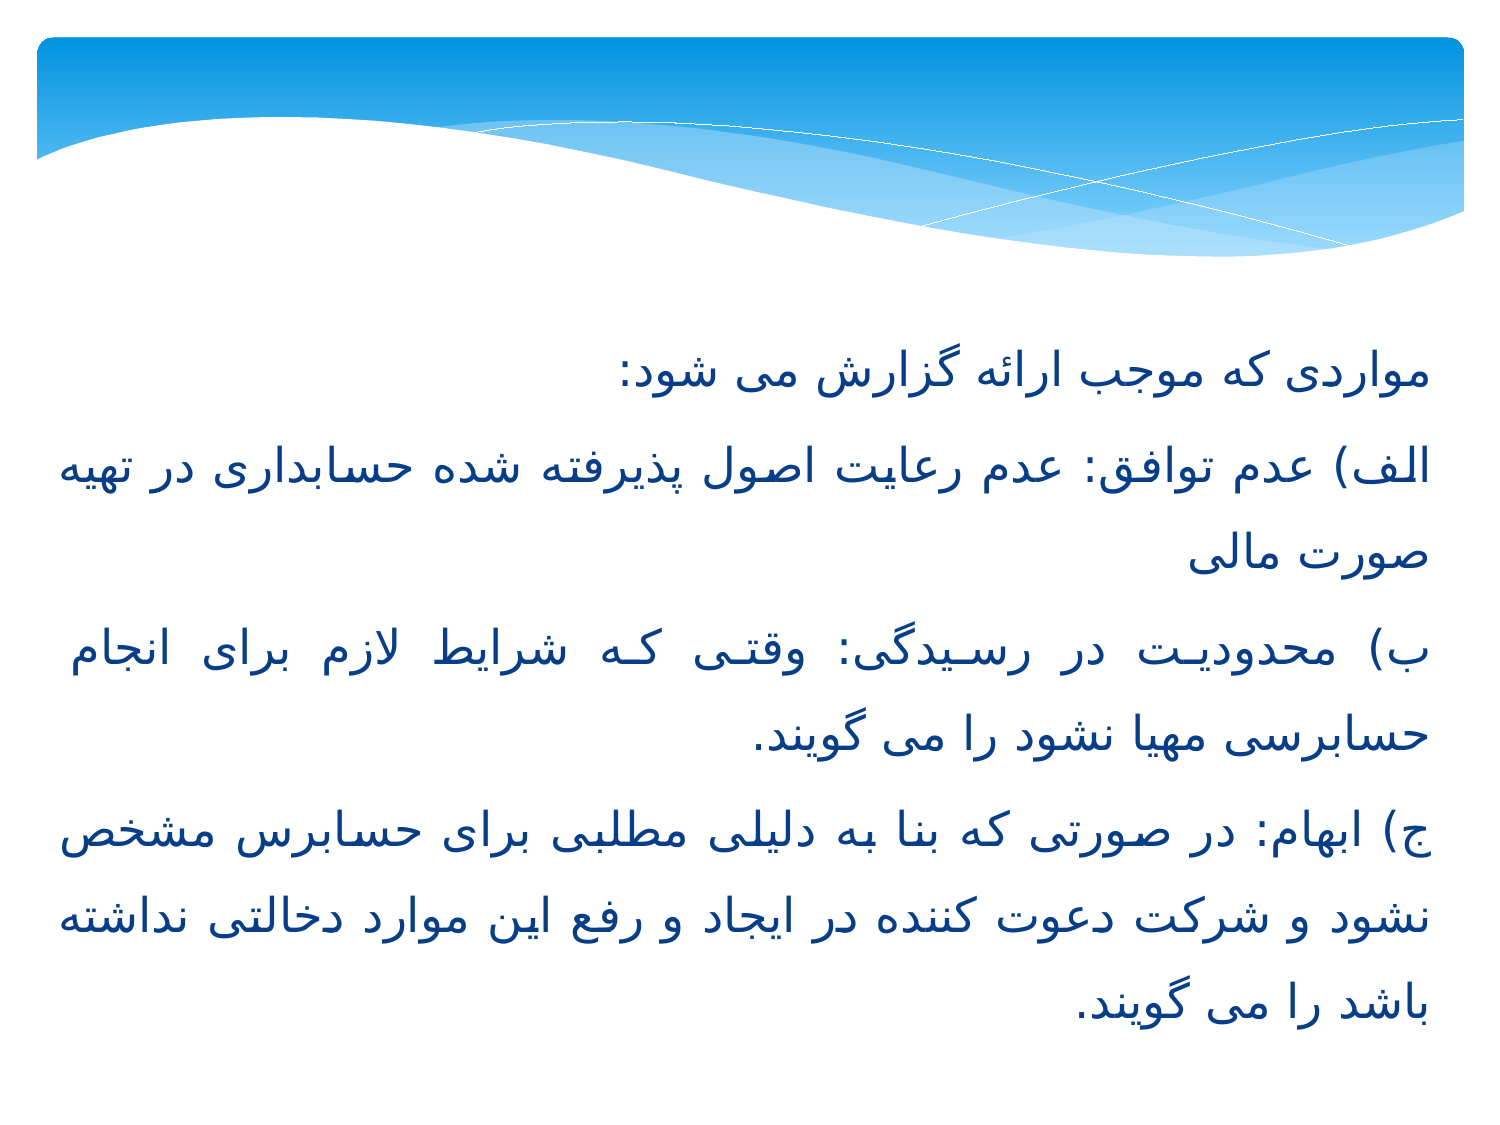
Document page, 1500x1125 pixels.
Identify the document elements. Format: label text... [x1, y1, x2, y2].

text_box مواردی که موجب ارائه گزارش می شود: الف) عدم توافق: عدم رعایت اصول پذیرفته شده حسابداری در تهیه صورت مالی ب) محدودیت در رسیدگی: وقتی که شرایط لازم برای انجام حسابرسی مهیا نشود را می گویند. ج) ابهام: در صورتی که بنا به دلیلی مطلبی برای حسابرس مشخص نشود و شرکت دعوت کننده در ایجاد و رفع این موارد دخالتی نداشته باشد را می گویند. [41, 302, 1447, 923]
